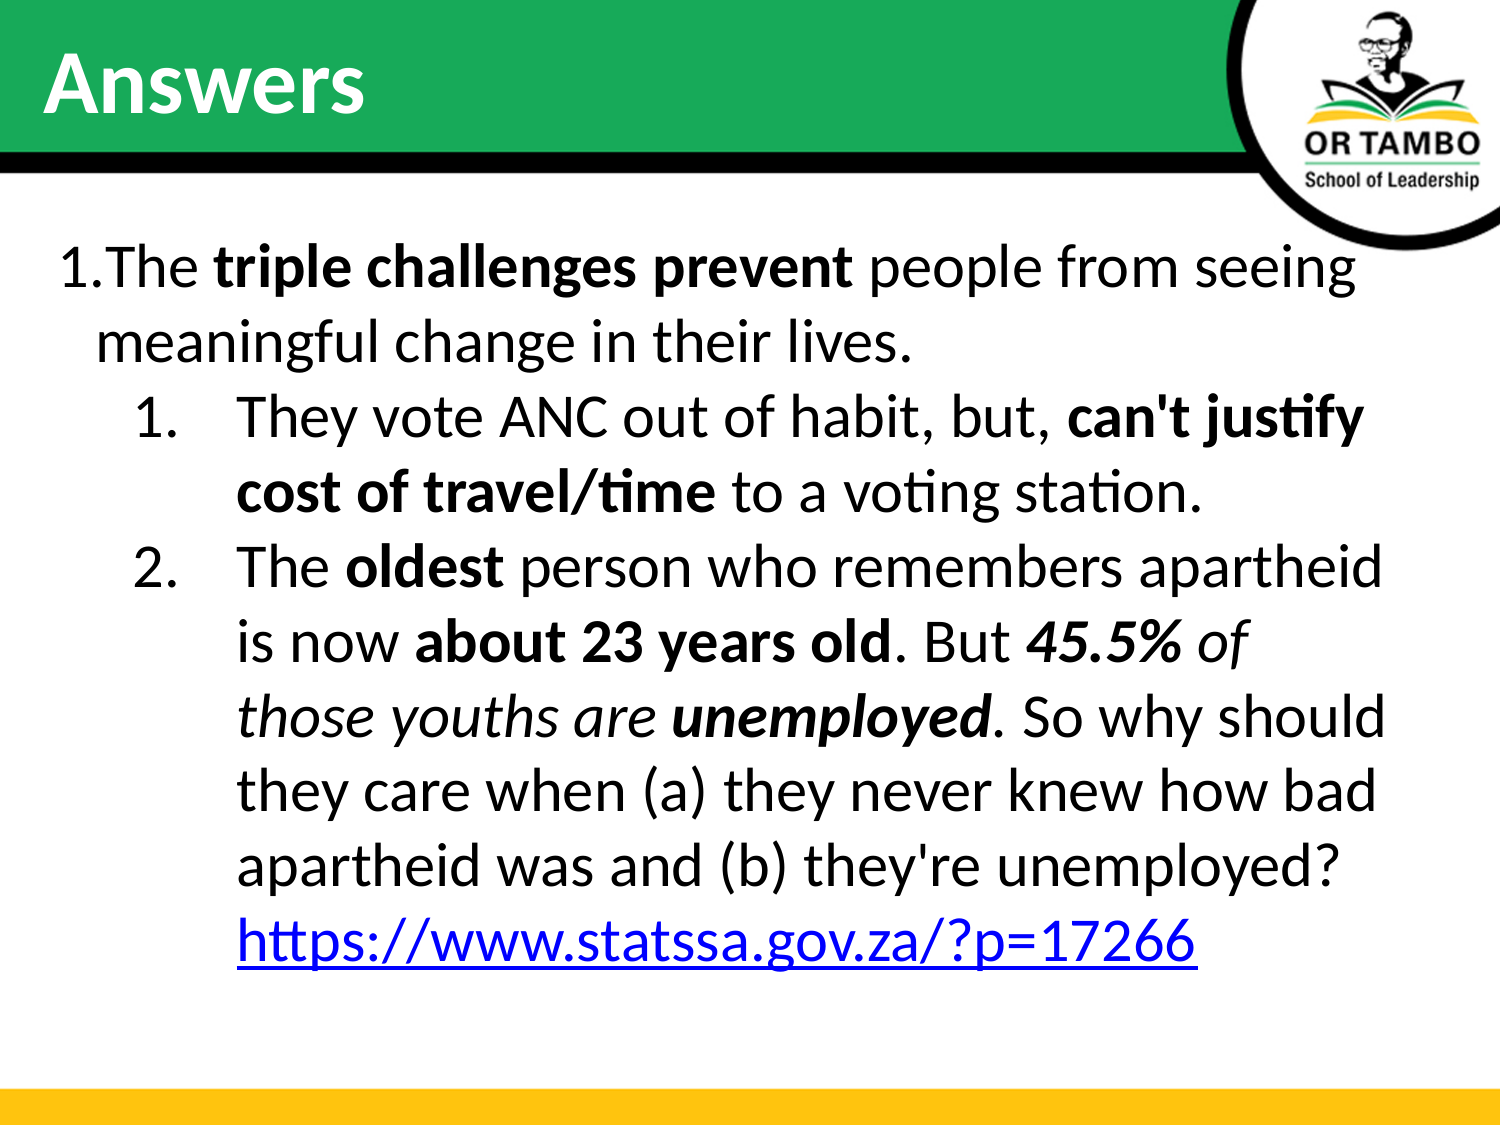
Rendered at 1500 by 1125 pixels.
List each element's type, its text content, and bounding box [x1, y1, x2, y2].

text_box The triple challenges prevent people from seeing meaningful change in their lives. They vote ANC out of habit, but, can't justify cost of travel/time to a voting station. The oldest person who remembers apartheid is now about 23 years old. But 45.5% of those youths are unemployed. So why should they care when (a) they never knew how bad apartheid was and (b) they're unemployed? https://www.statssa.gov.za/?p=17266 [50, 217, 1400, 1057]
picture [0, 0, 1500, 1125]
title Answers [35, 0, 1387, 154]
